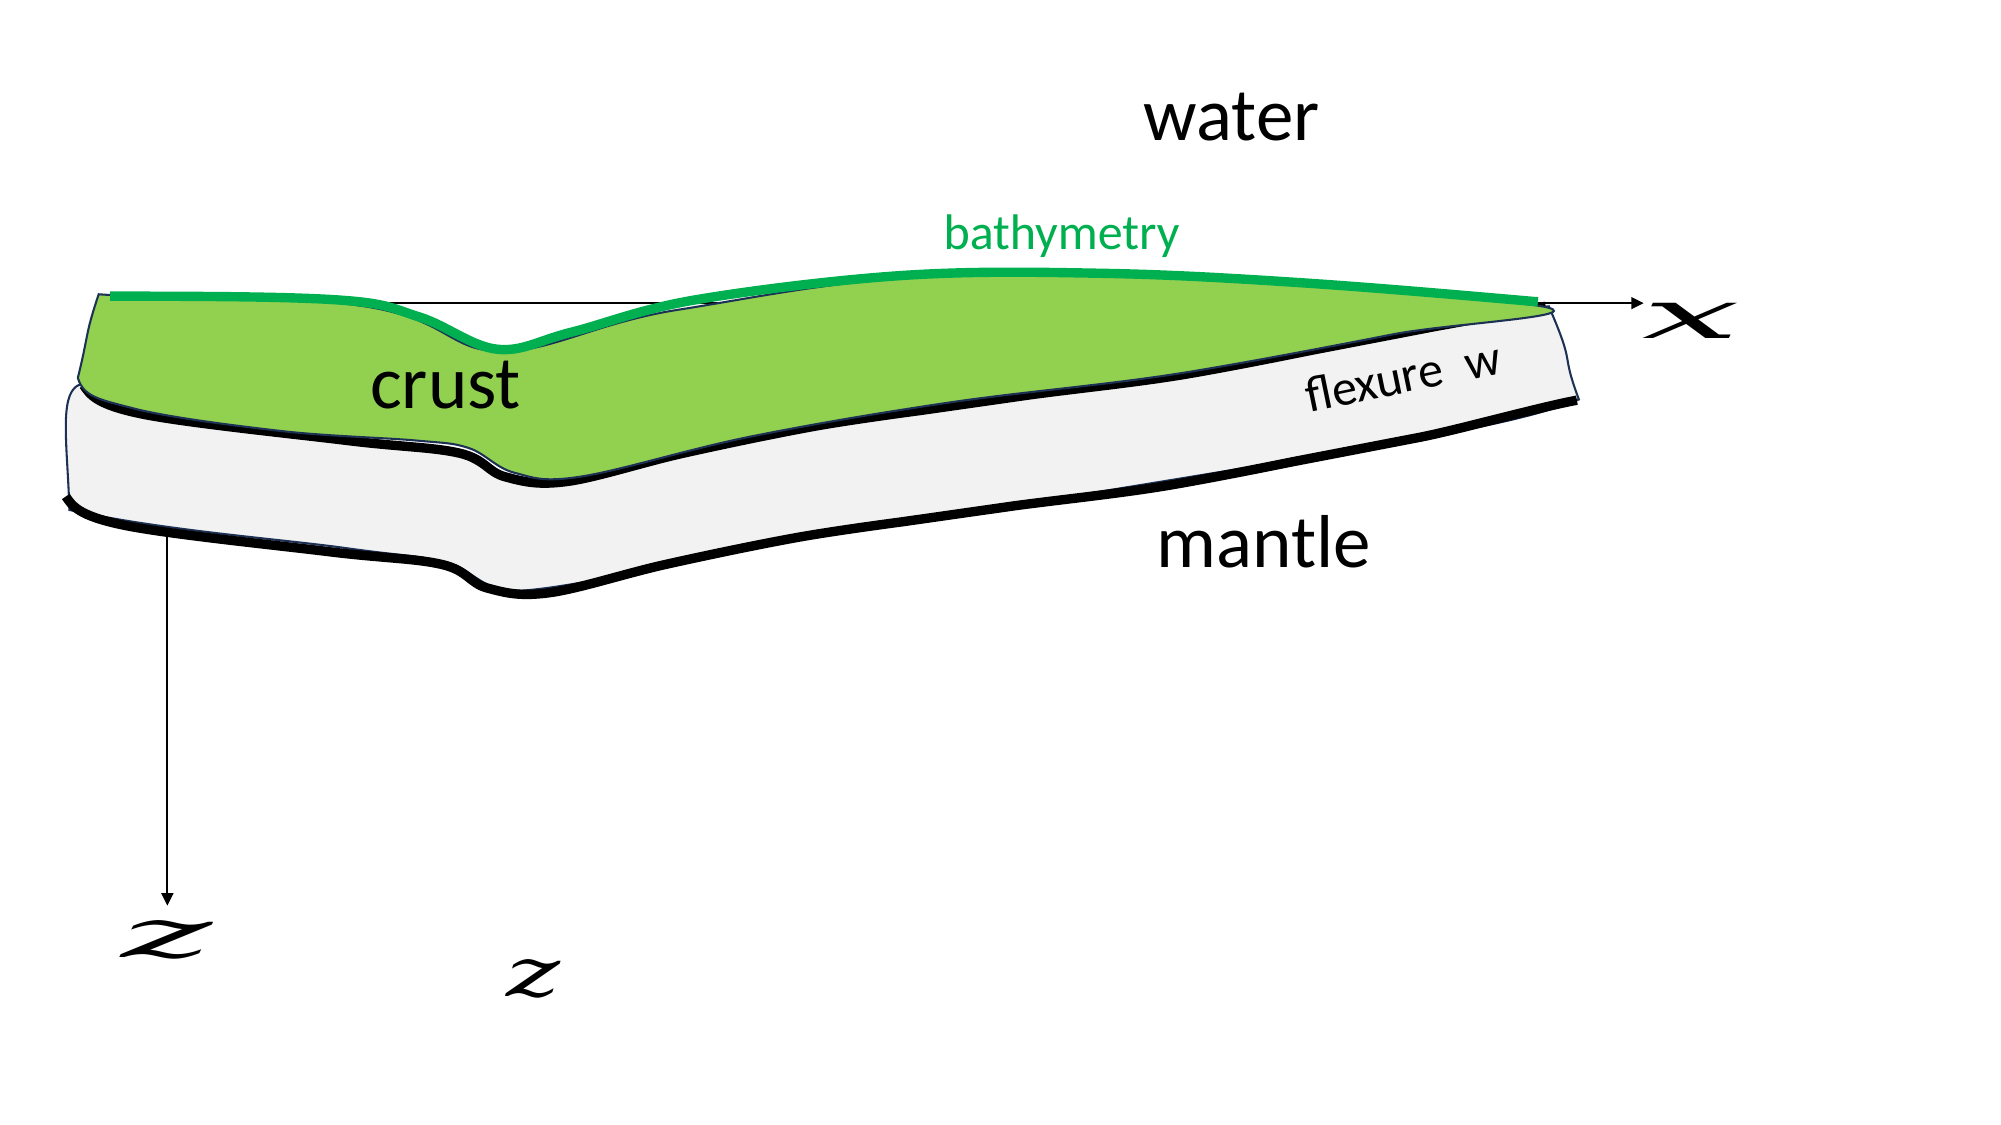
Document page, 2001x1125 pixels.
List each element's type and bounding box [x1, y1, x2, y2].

text_box [676, 314, 1581, 457]
text_box [368, 304, 679, 351]
text_box [76, 293, 349, 417]
text_box [168, 304, 1556, 481]
text_box [64, 490, 167, 534]
text_box [110, 271, 1539, 303]
text_box [64, 384, 167, 496]
text_box [713, 299, 1527, 303]
text_box [681, 361, 1263, 455]
text_box [168, 420, 486, 489]
text_box [68, 503, 81, 514]
text_box [636, 549, 747, 574]
text_box [95, 399, 167, 420]
text_box [168, 399, 1578, 596]
text_box [168, 417, 626, 485]
